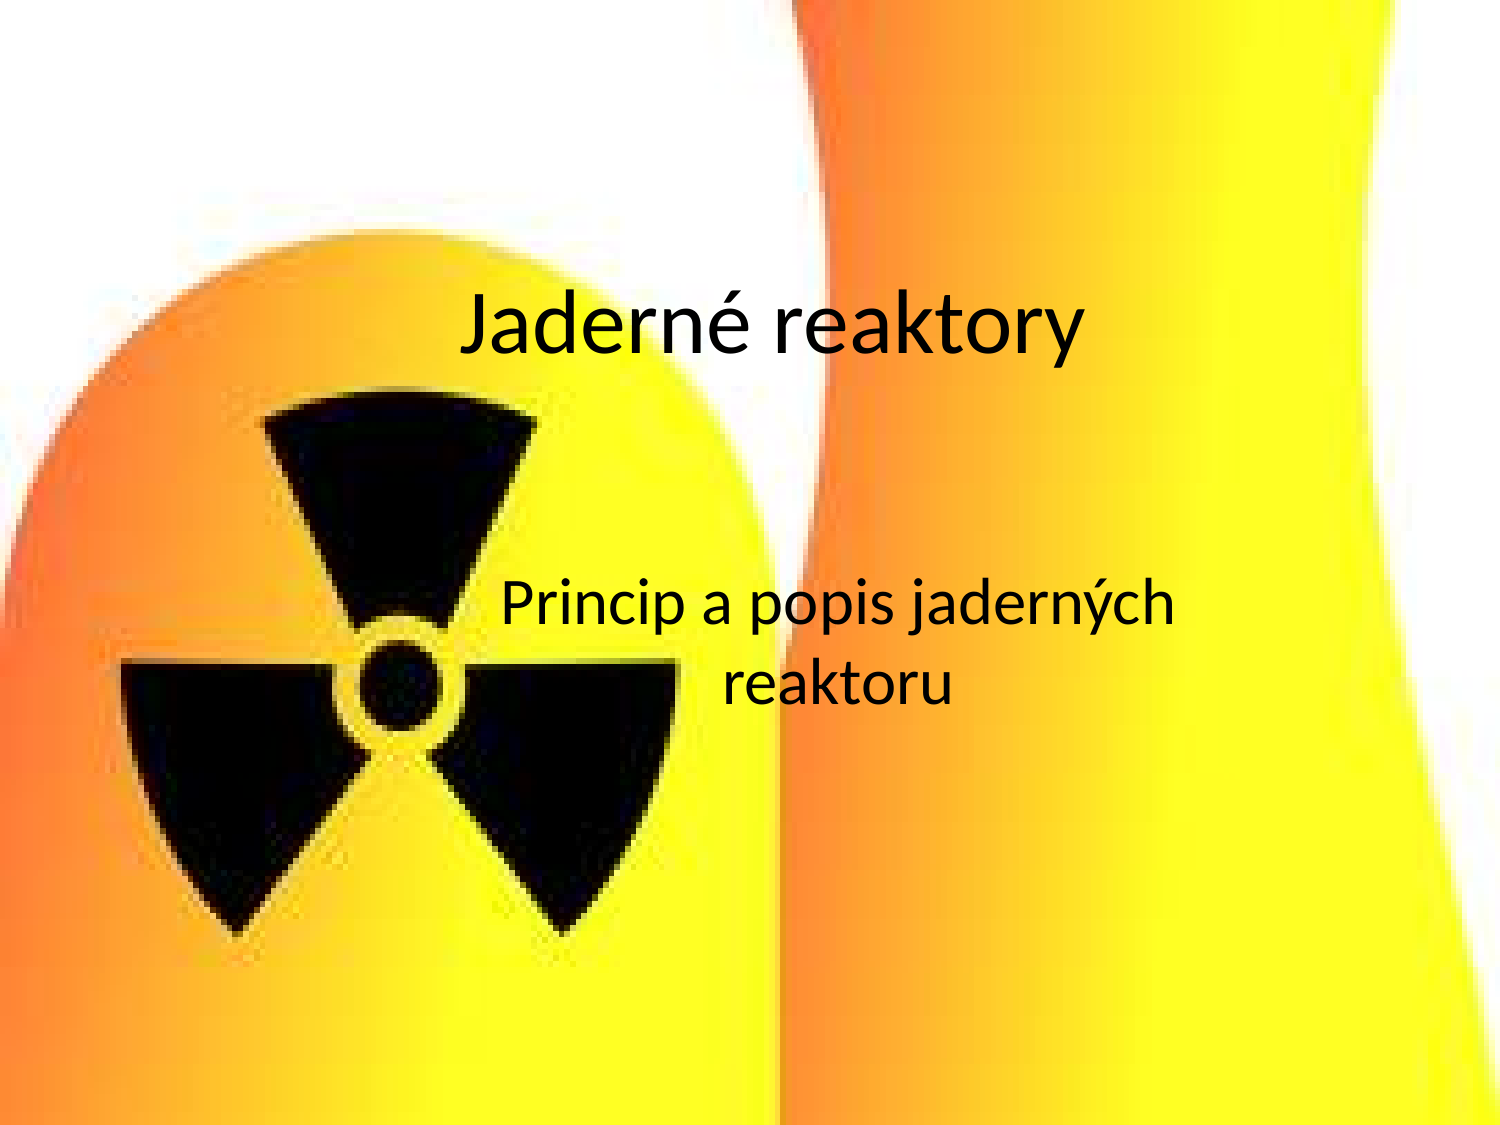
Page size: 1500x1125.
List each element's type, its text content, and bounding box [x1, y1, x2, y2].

subtitle Princip a popis jaderných reaktoru [407, 550, 1270, 839]
picture [0, 0, 1500, 1125]
title Jaderné reaktory [135, 196, 1411, 438]
